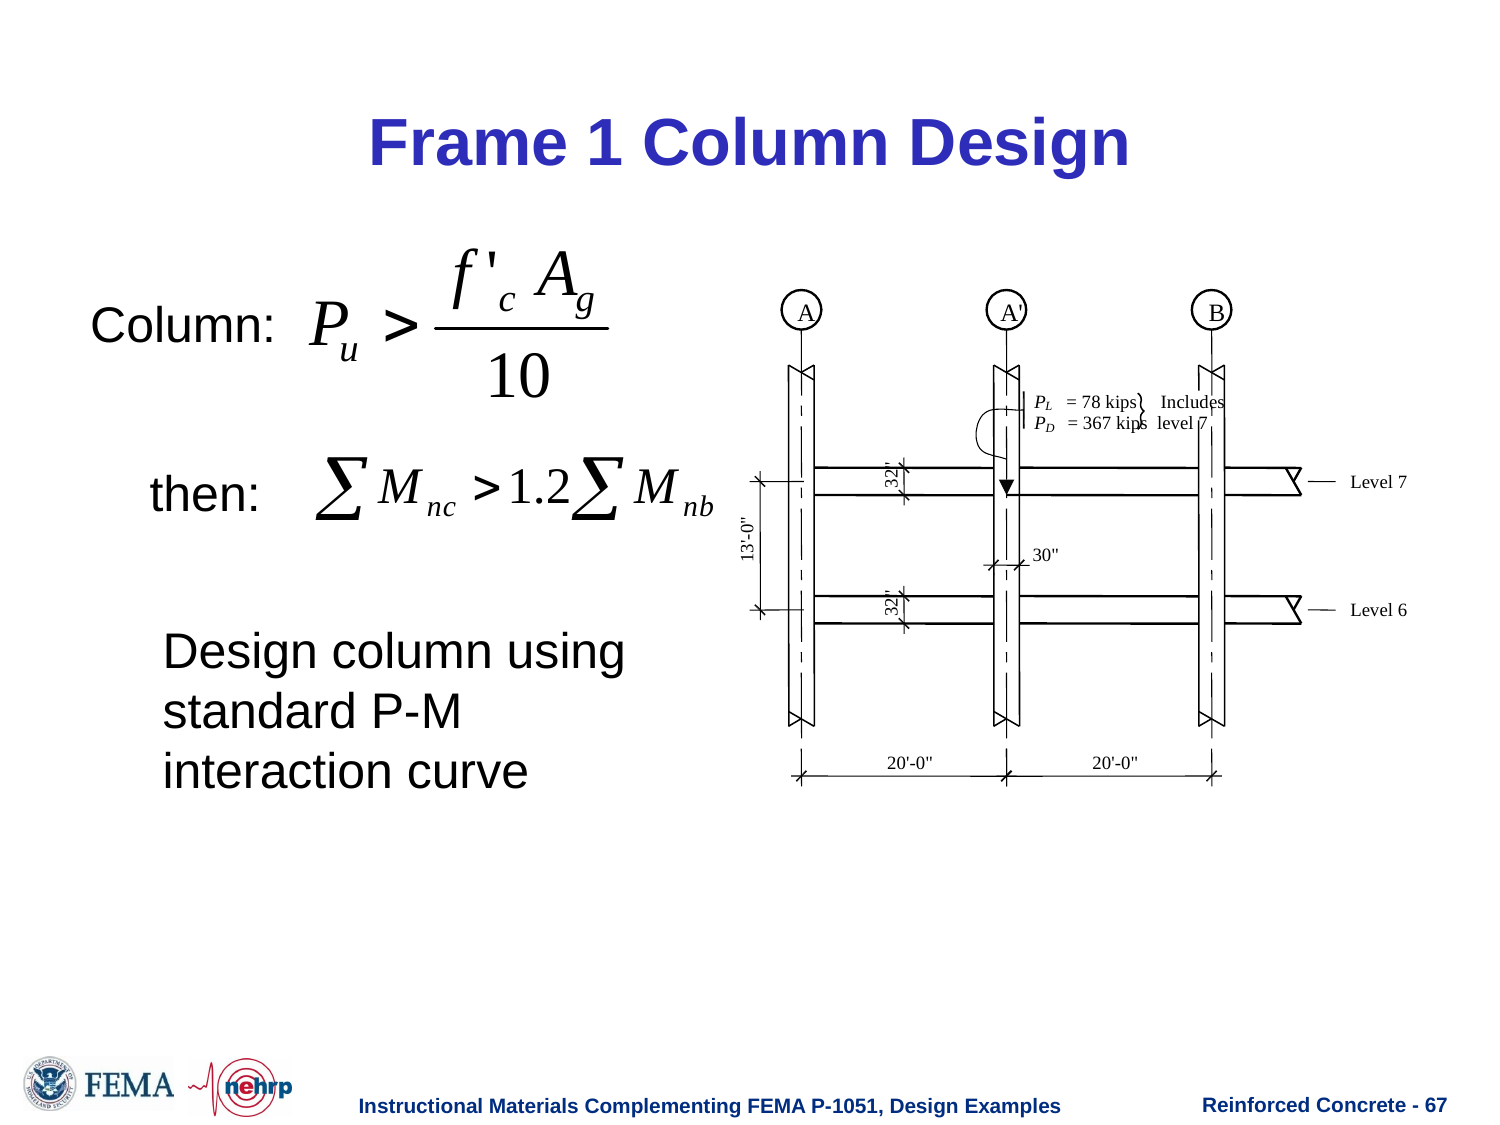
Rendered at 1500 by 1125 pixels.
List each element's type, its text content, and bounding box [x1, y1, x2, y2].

picture [188, 1058, 292, 1117]
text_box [718, 274, 1500, 802]
picture [23, 1056, 174, 1111]
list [308, 448, 713, 535]
text_box Column: [64, 285, 292, 361]
text_box Design column using standard P-M interaction curve [147, 610, 691, 806]
text_box then: [89, 454, 302, 529]
title Frame 1 Column Design [74, 44, 1426, 233]
footer Instructional Materials Complementing FEMA P-1051, Design Examples [343, 1072, 1095, 1125]
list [297, 228, 624, 412]
